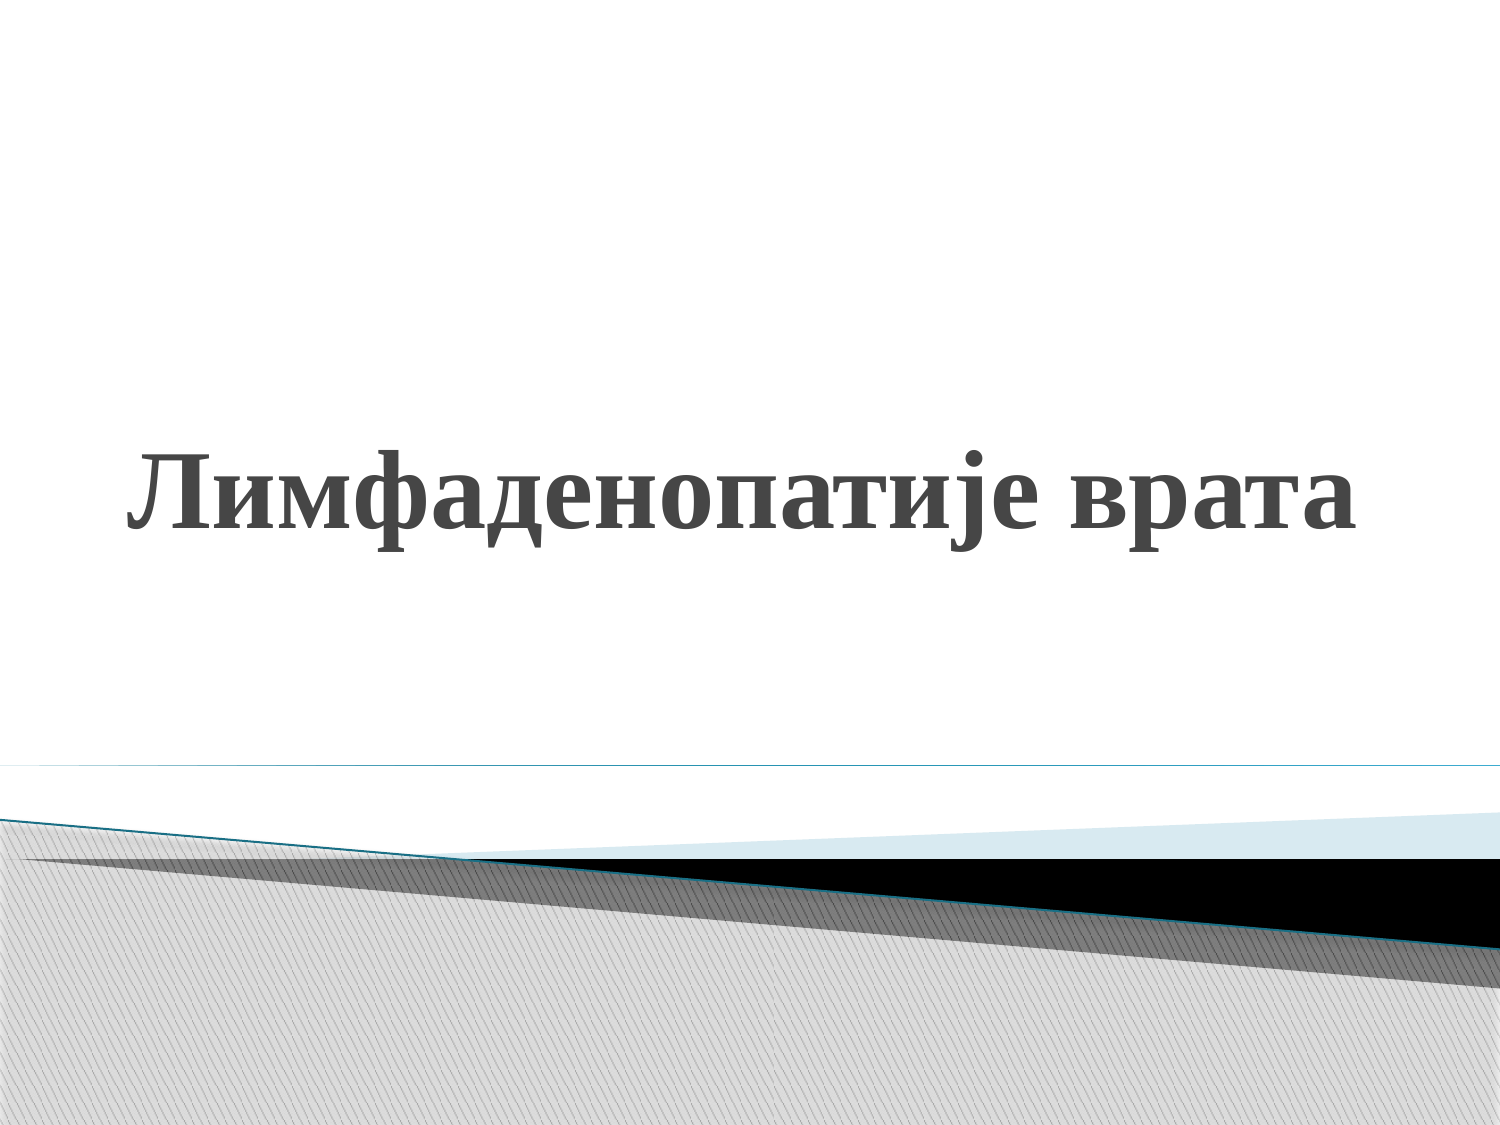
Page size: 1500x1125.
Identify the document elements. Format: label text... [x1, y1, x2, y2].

title Лимфаденопатије врата [105, 257, 1381, 558]
picture [5, 859, 1500, 989]
